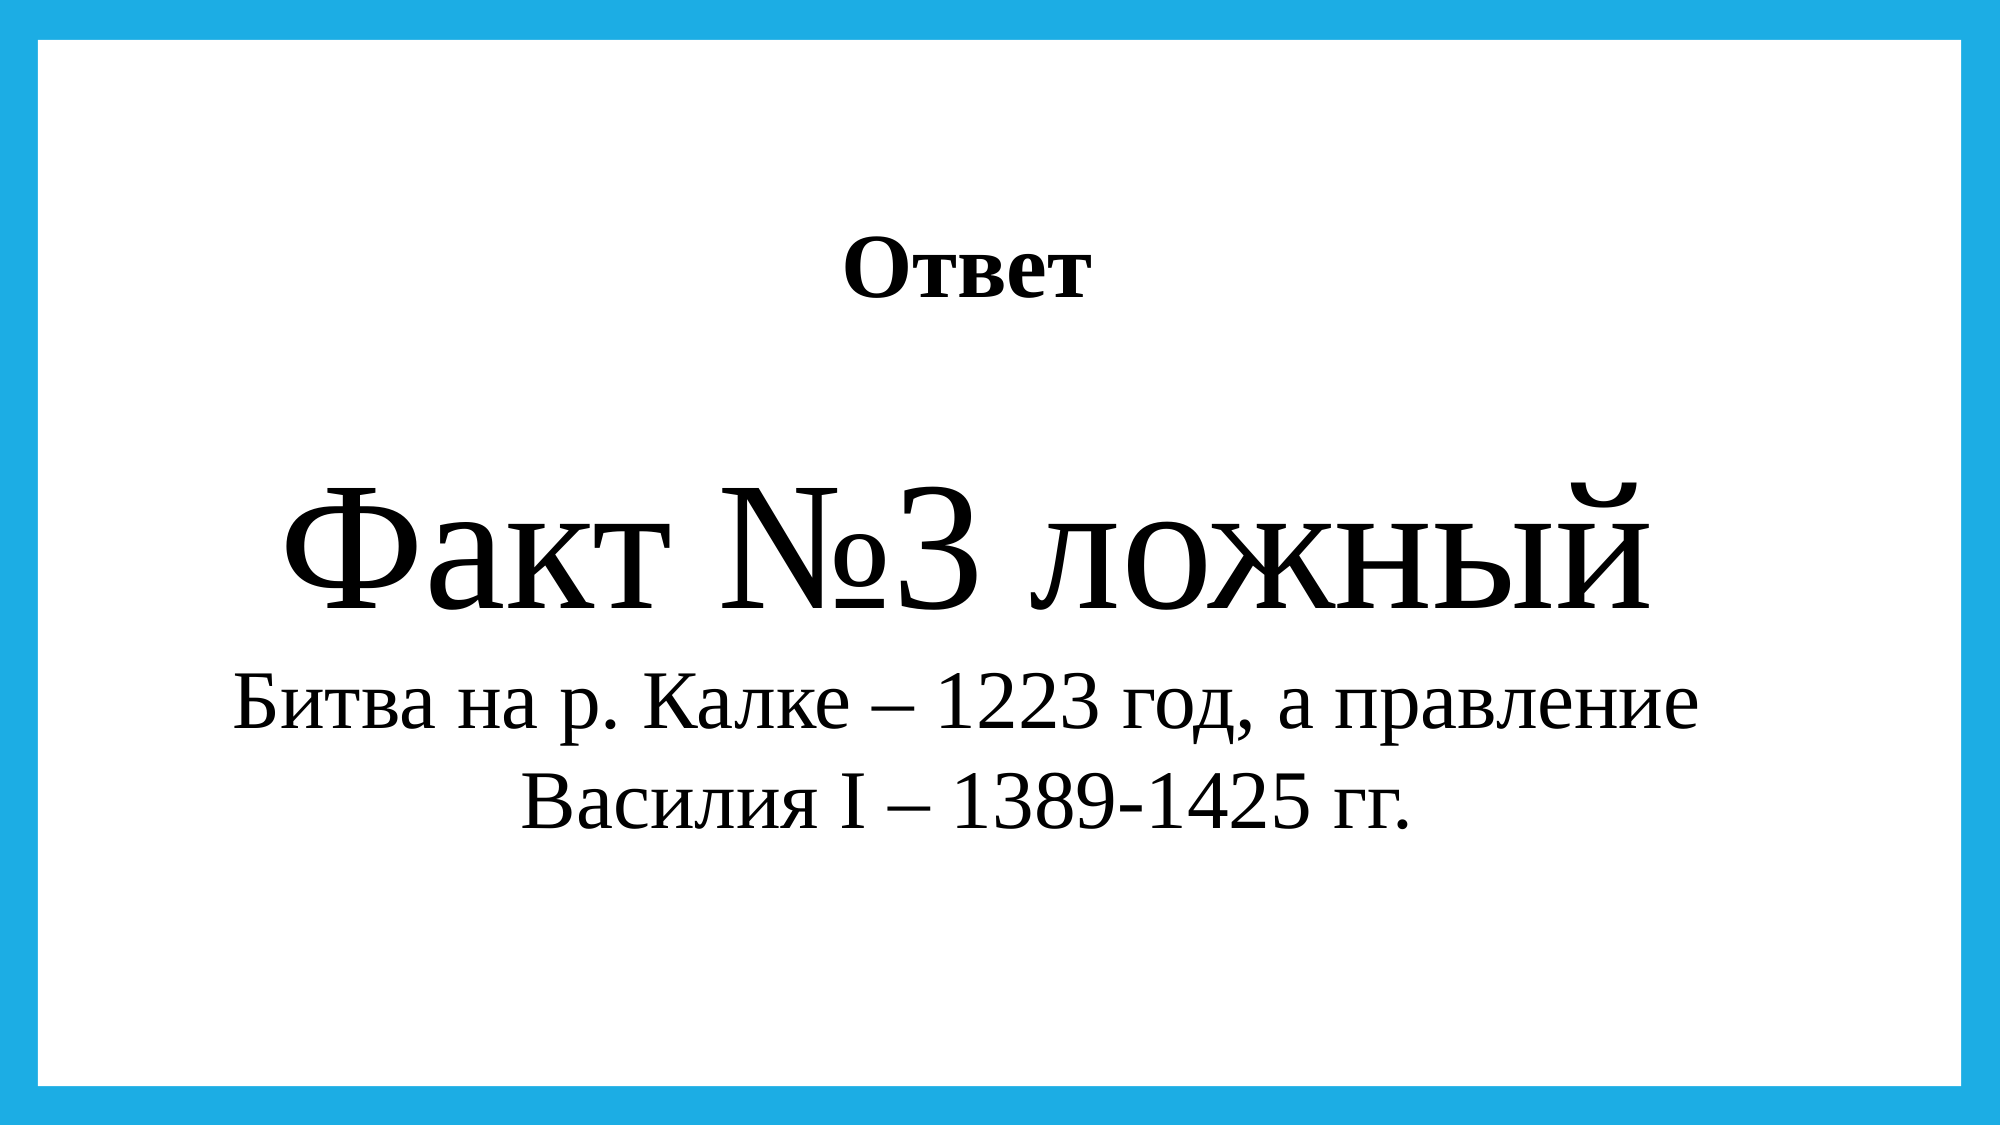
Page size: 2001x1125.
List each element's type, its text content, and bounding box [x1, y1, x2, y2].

text_box Ответ Факт №3 ложный Битва на р. Калке – 1223 год, а правление Василия I – 1389-1425 гг. [143, 198, 1791, 853]
